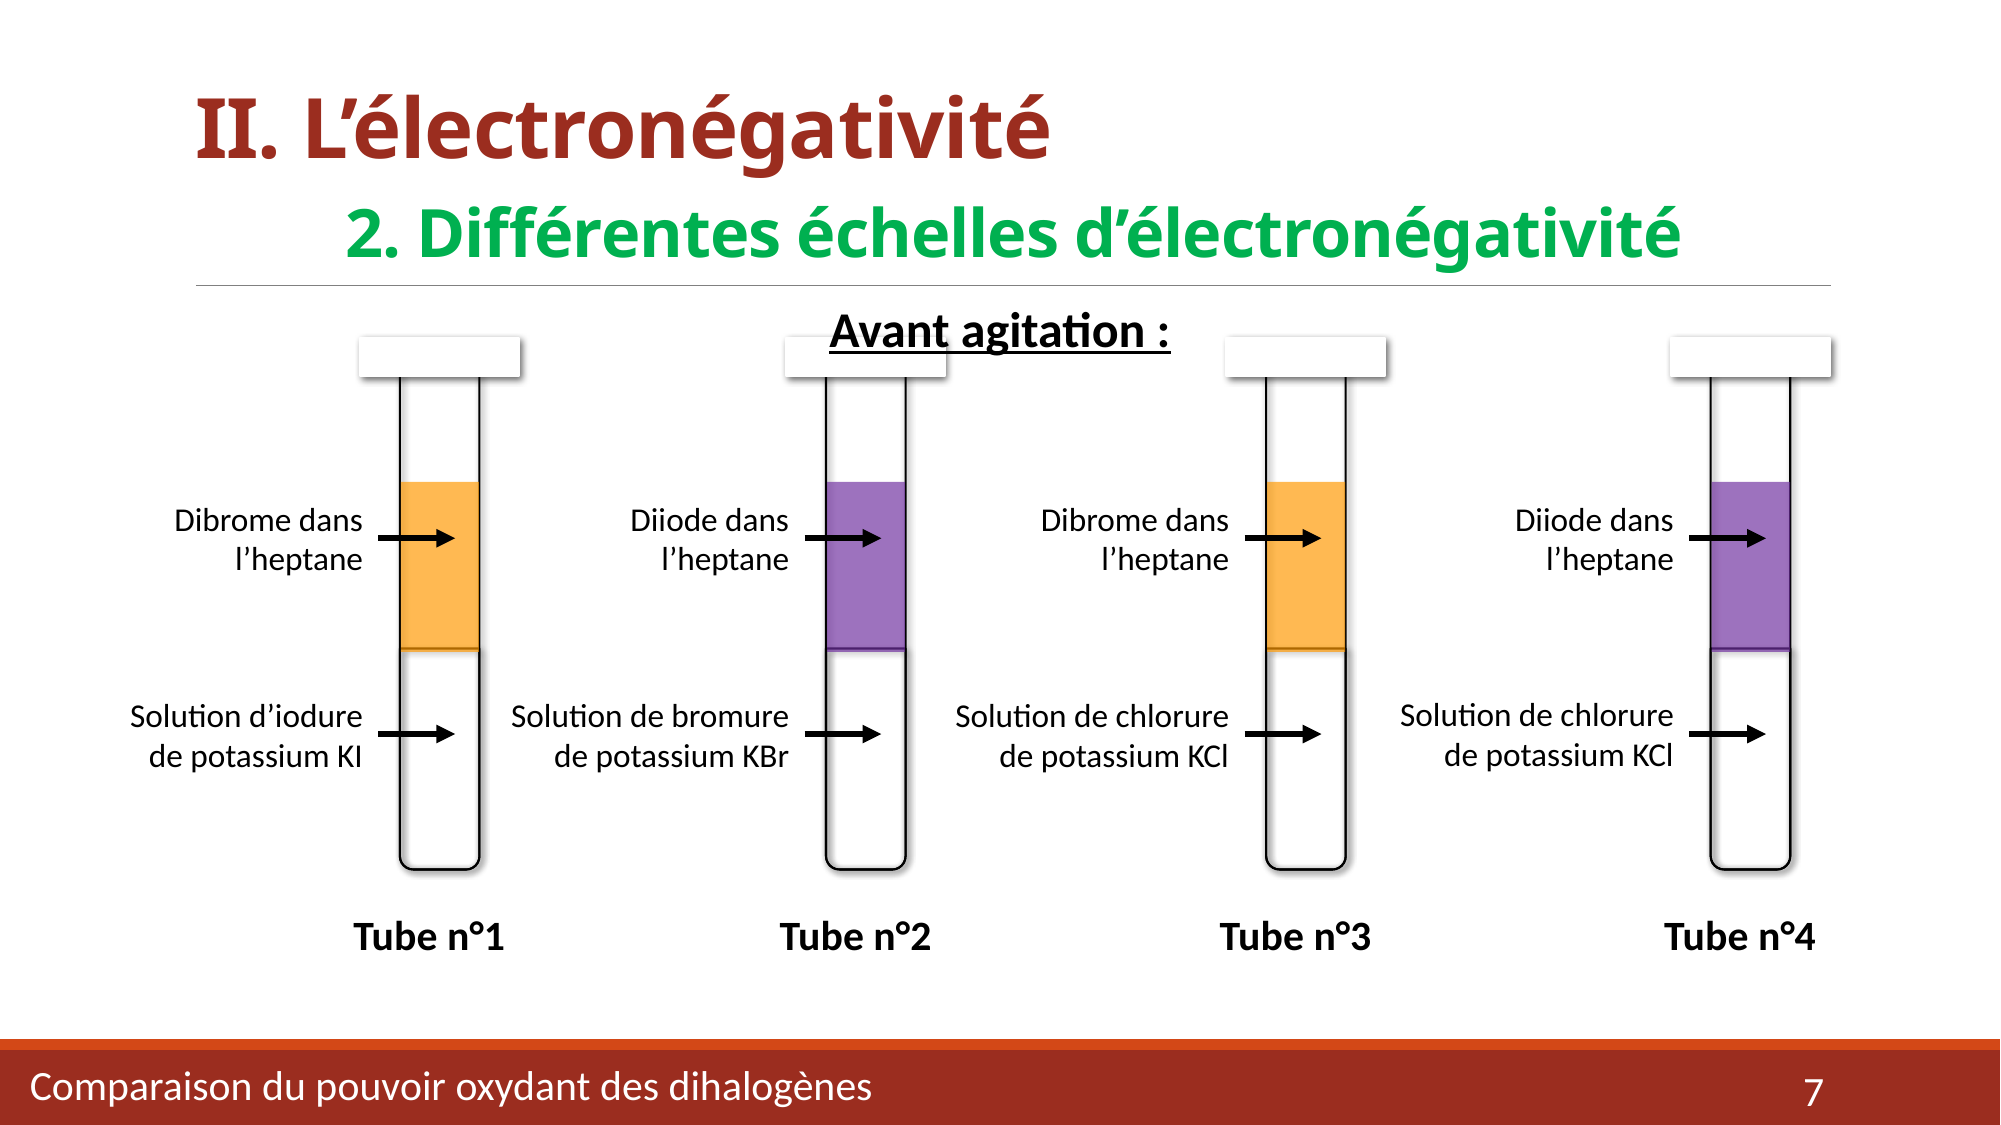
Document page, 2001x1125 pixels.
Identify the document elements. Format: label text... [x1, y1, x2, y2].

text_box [1670, 337, 1831, 870]
text_box Diiode dans l’heptane [1418, 490, 1667, 585]
text_box Tube n°3 [1204, 900, 1407, 966]
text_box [359, 337, 520, 870]
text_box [1225, 337, 1386, 870]
text_box Dibrome dans l’heptane [974, 490, 1223, 585]
text_box Tube n°2 [764, 901, 967, 967]
title II. L’électronégativité 2. Différentes échelles d’électronégativité [180, 47, 1830, 285]
text_box Comparaison du pouvoir oxydant des dihalogènes [0, 1056, 2000, 1125]
text_box Dibrome dans l’heptane [107, 490, 356, 585]
text_box Diiode dans l’heptane [534, 490, 782, 585]
text_box Solution de chlorure de potassium KCl [953, 686, 1223, 782]
text_box Tube n°1 [338, 901, 541, 967]
text_box Solution d’iodure de potassium KI [107, 686, 356, 782]
text_box Solution de bromure de potassium KBr [528, 686, 782, 782]
text_box Solution de chlorure de potassium KCl [1394, 686, 1667, 781]
text_box Tube n°4 [1649, 900, 1852, 966]
text_box Avant agitation : [0, 290, 2000, 365]
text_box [785, 337, 946, 870]
